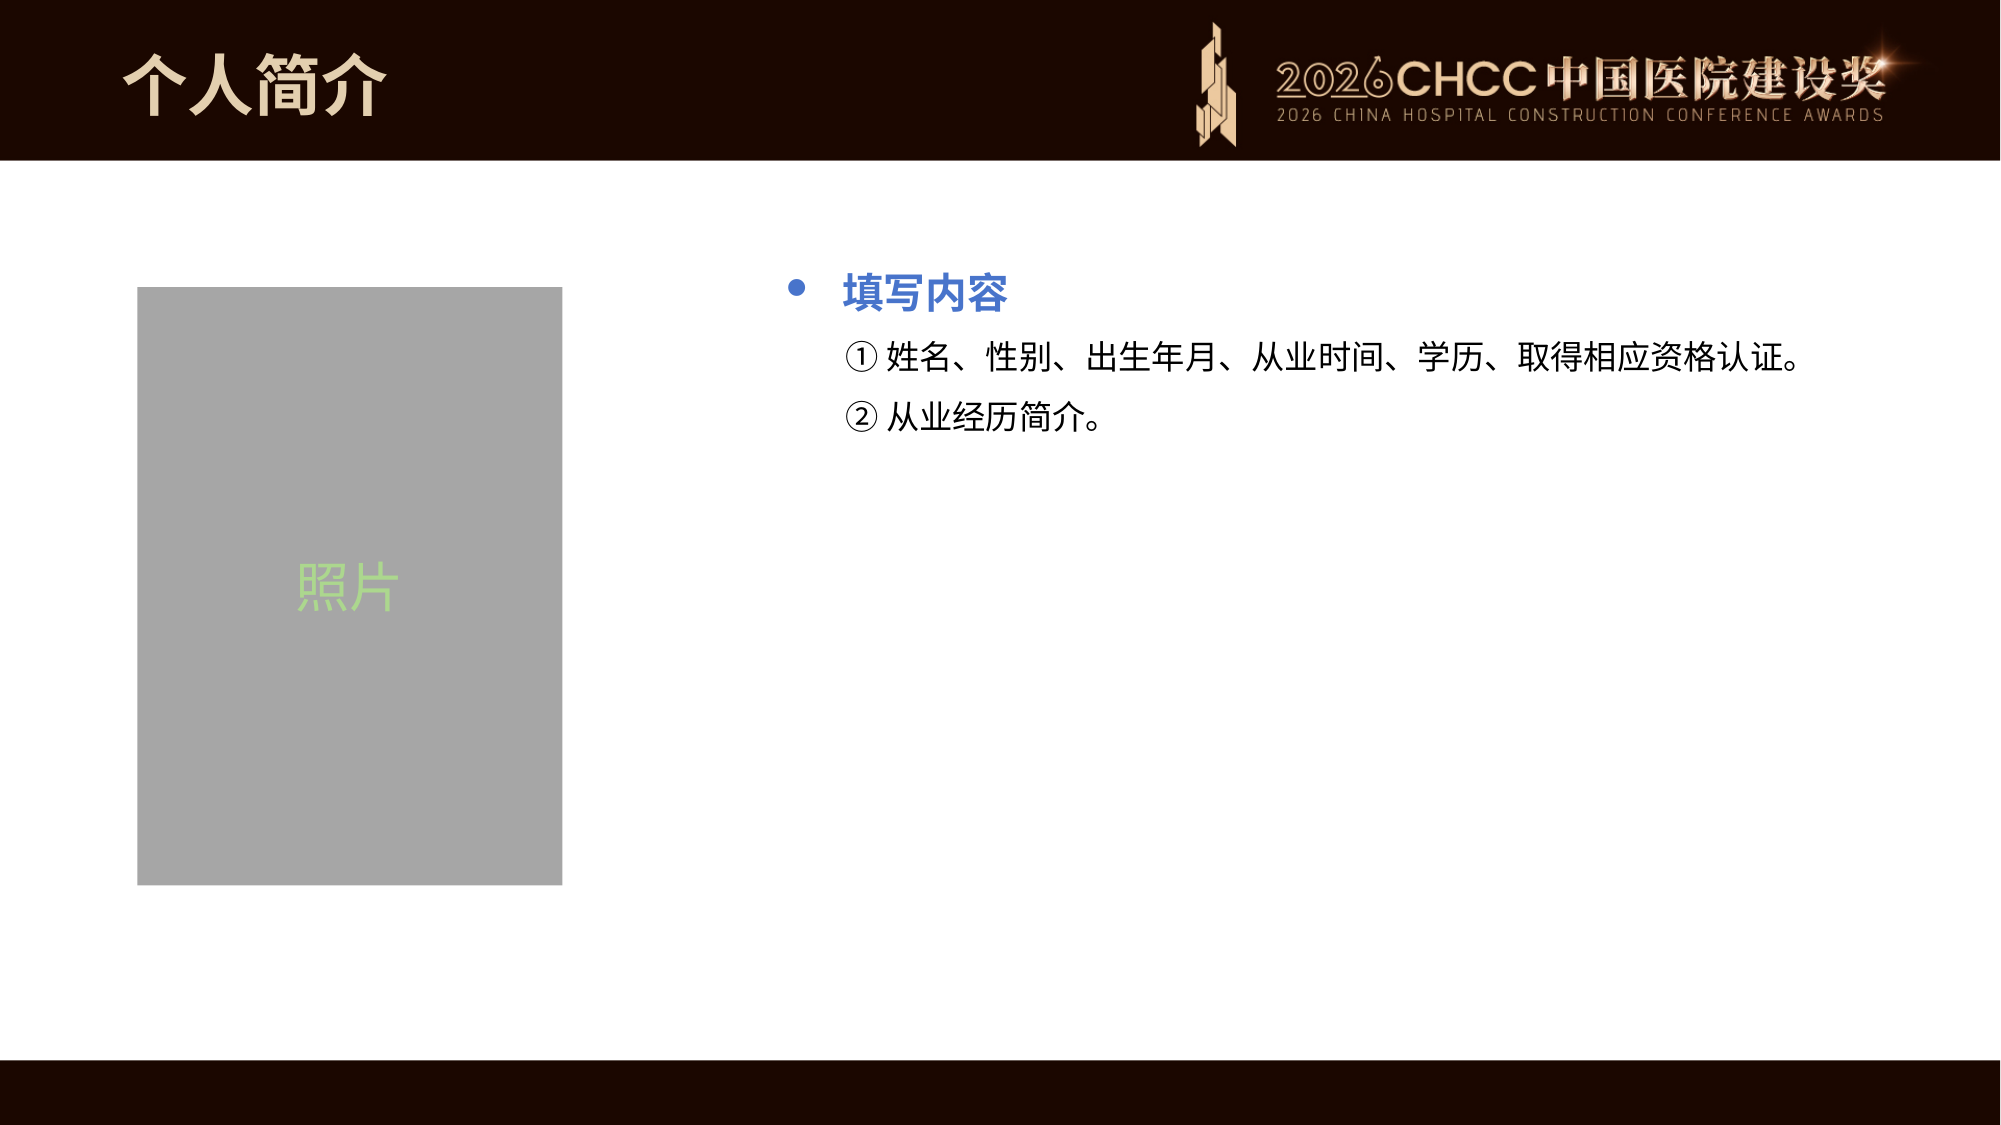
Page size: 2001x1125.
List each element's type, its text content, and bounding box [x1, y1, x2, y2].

picture [0, 0, 2001, 1125]
text_box 填写内容 [785, 237, 1875, 316]
text_box ①姓名、性别、出生年月、从业时间、学历、取得相应资格认证。 ②从业经历简介。 [785, 316, 1913, 620]
text_box 照片 [136, 286, 563, 886]
text_box 个人简介 [106, 36, 563, 212]
